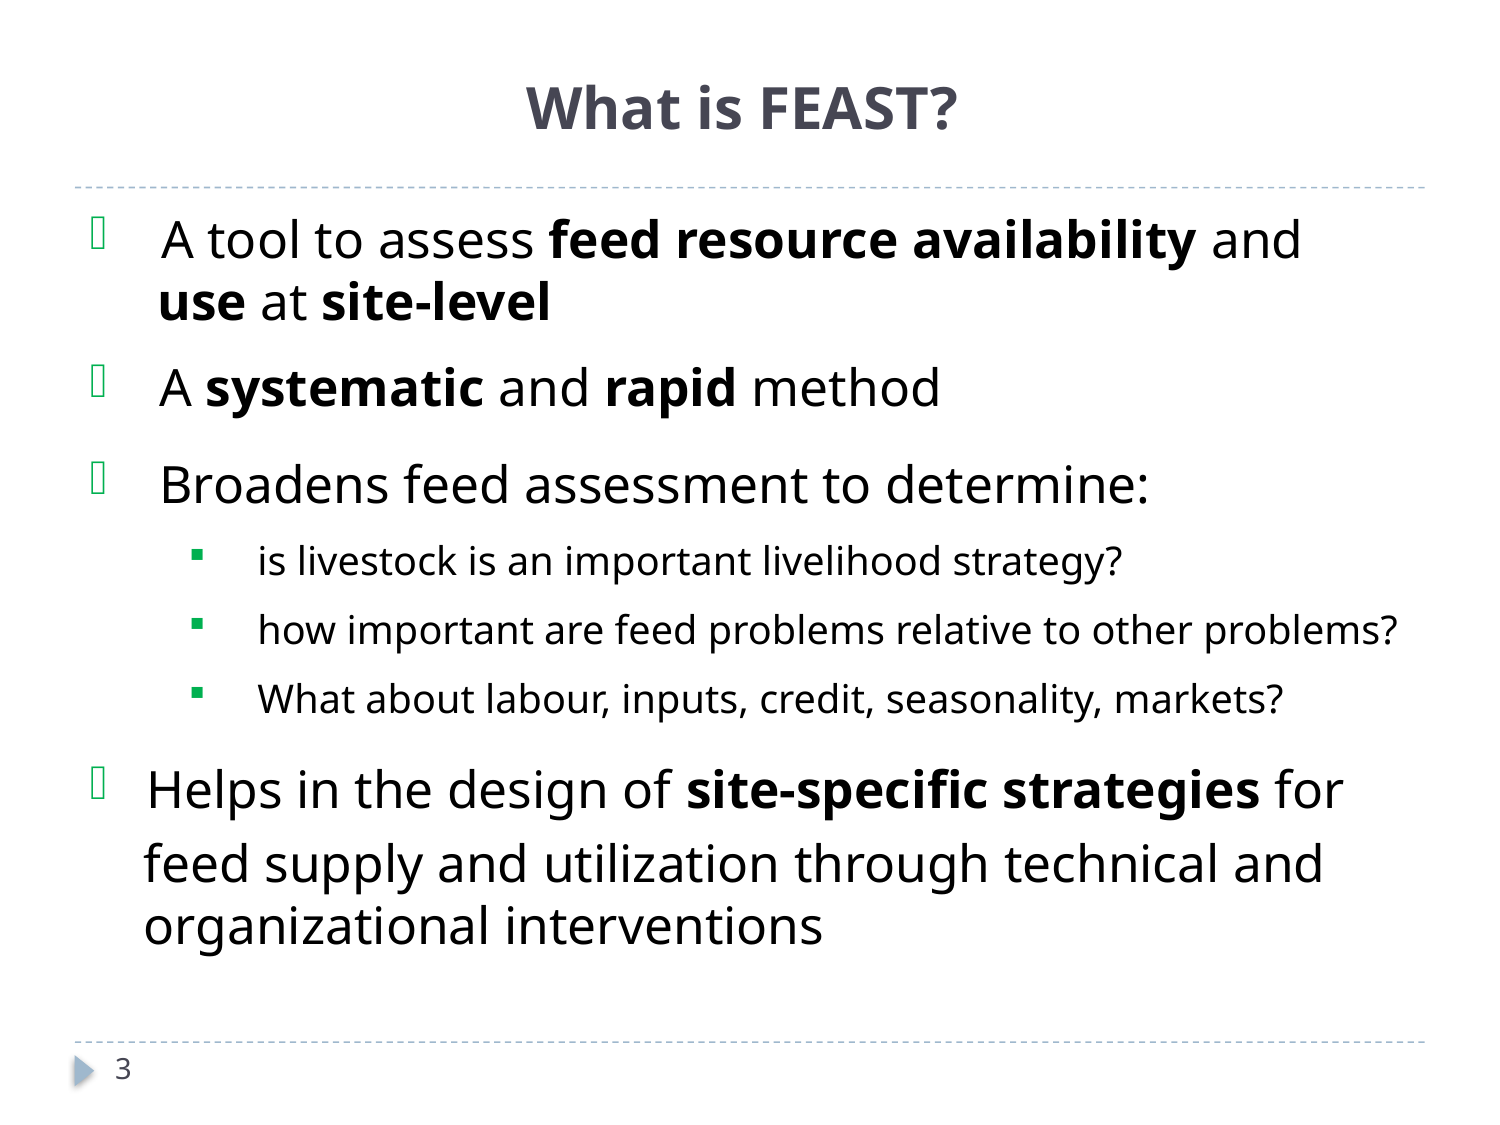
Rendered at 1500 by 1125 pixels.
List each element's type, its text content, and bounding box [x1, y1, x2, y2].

list A tool to assess feed resource availability and use at site-level A systematic and rapid method Broadens feed assessment to determine: is livestock is an important livelihood strategy? how important are feed problems relative to other problems? What about labour, inputs, credit, seasonality, markets? Helps in the design of site-specific strategies for feed supply and utilization through technical and organizational interventions [75, 200, 1425, 1010]
slide_number 3 [100, 1042, 426, 1103]
title What is FEAST? [75, 24, 1425, 188]
